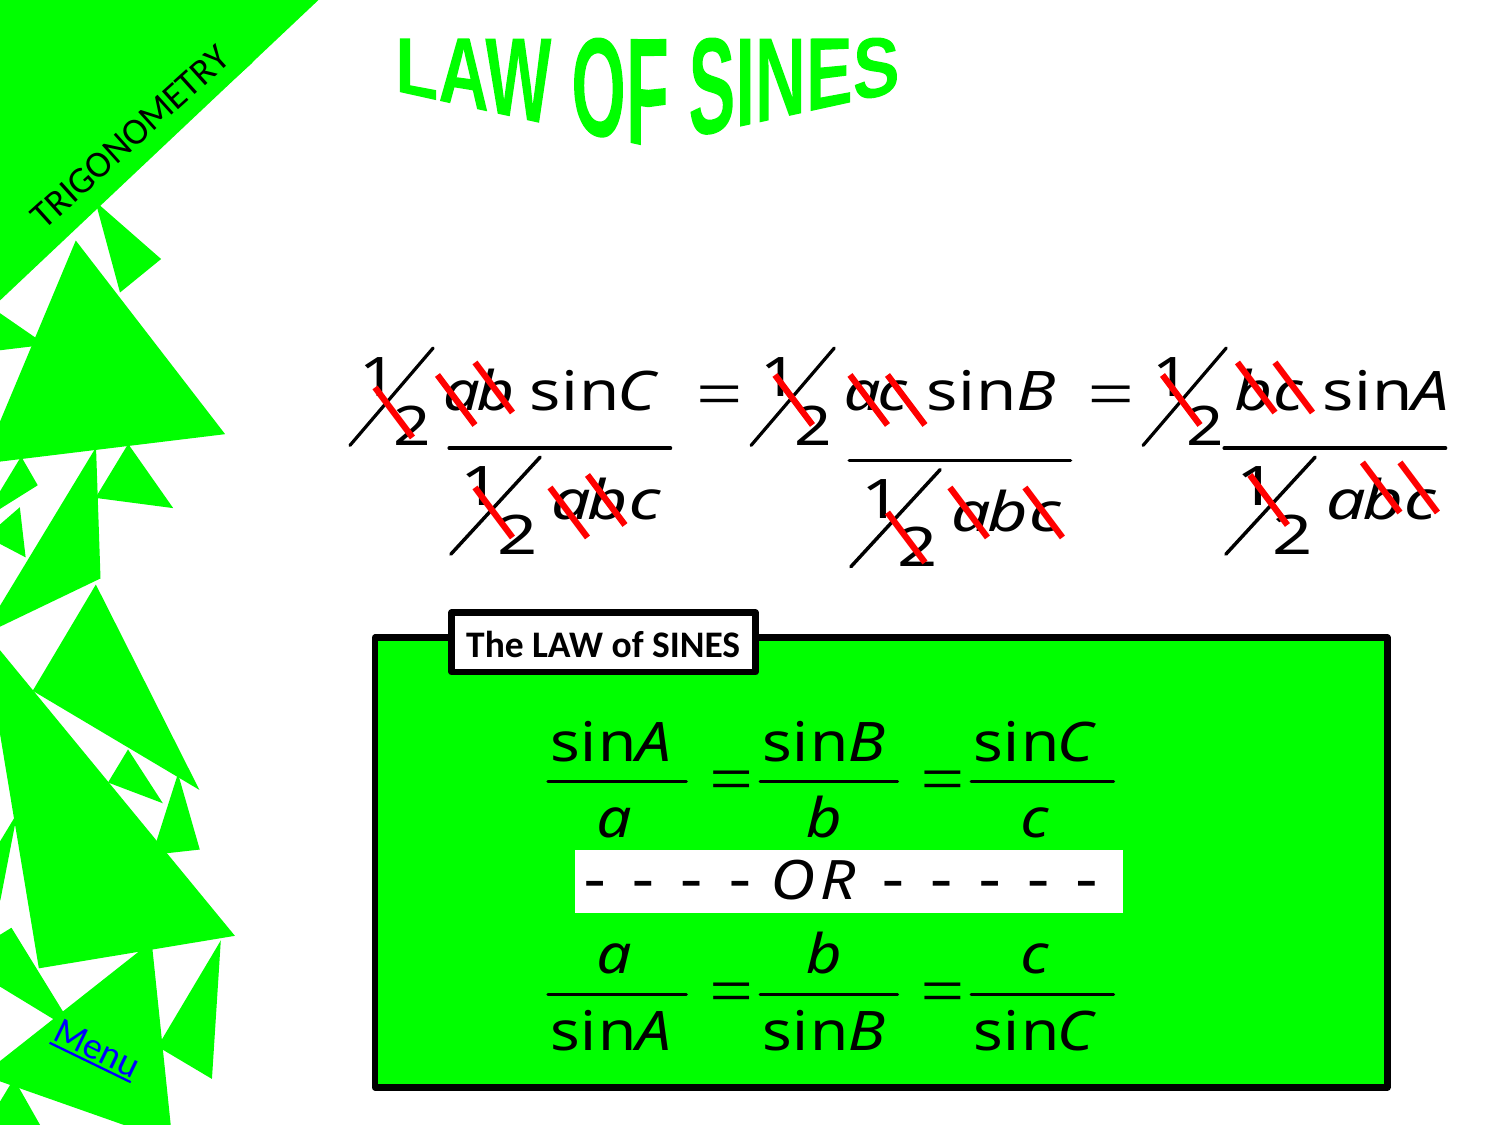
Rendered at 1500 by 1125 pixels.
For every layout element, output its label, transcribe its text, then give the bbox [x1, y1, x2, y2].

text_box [1230, 368, 1267, 407]
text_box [943, 493, 994, 532]
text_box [581, 480, 632, 519]
text_box The LAW of SINES [451, 612, 756, 673]
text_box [368, 393, 419, 432]
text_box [881, 380, 932, 419]
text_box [337, 337, 1478, 457]
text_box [537, 699, 1127, 851]
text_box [574, 849, 1124, 914]
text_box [437, 437, 684, 565]
text_box [373, 635, 1390, 1089]
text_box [1212, 437, 1459, 565]
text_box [0, 0, 321, 1125]
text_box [843, 380, 879, 419]
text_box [468, 368, 520, 407]
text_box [768, 380, 820, 419]
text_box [837, 449, 1084, 578]
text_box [543, 493, 595, 532]
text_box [881, 518, 932, 557]
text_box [468, 493, 520, 532]
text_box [1393, 468, 1444, 507]
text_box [1355, 468, 1392, 507]
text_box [1268, 368, 1319, 407]
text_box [537, 912, 1127, 1063]
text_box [431, 380, 482, 419]
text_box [1155, 380, 1207, 419]
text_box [1018, 493, 1069, 532]
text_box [1243, 480, 1294, 519]
